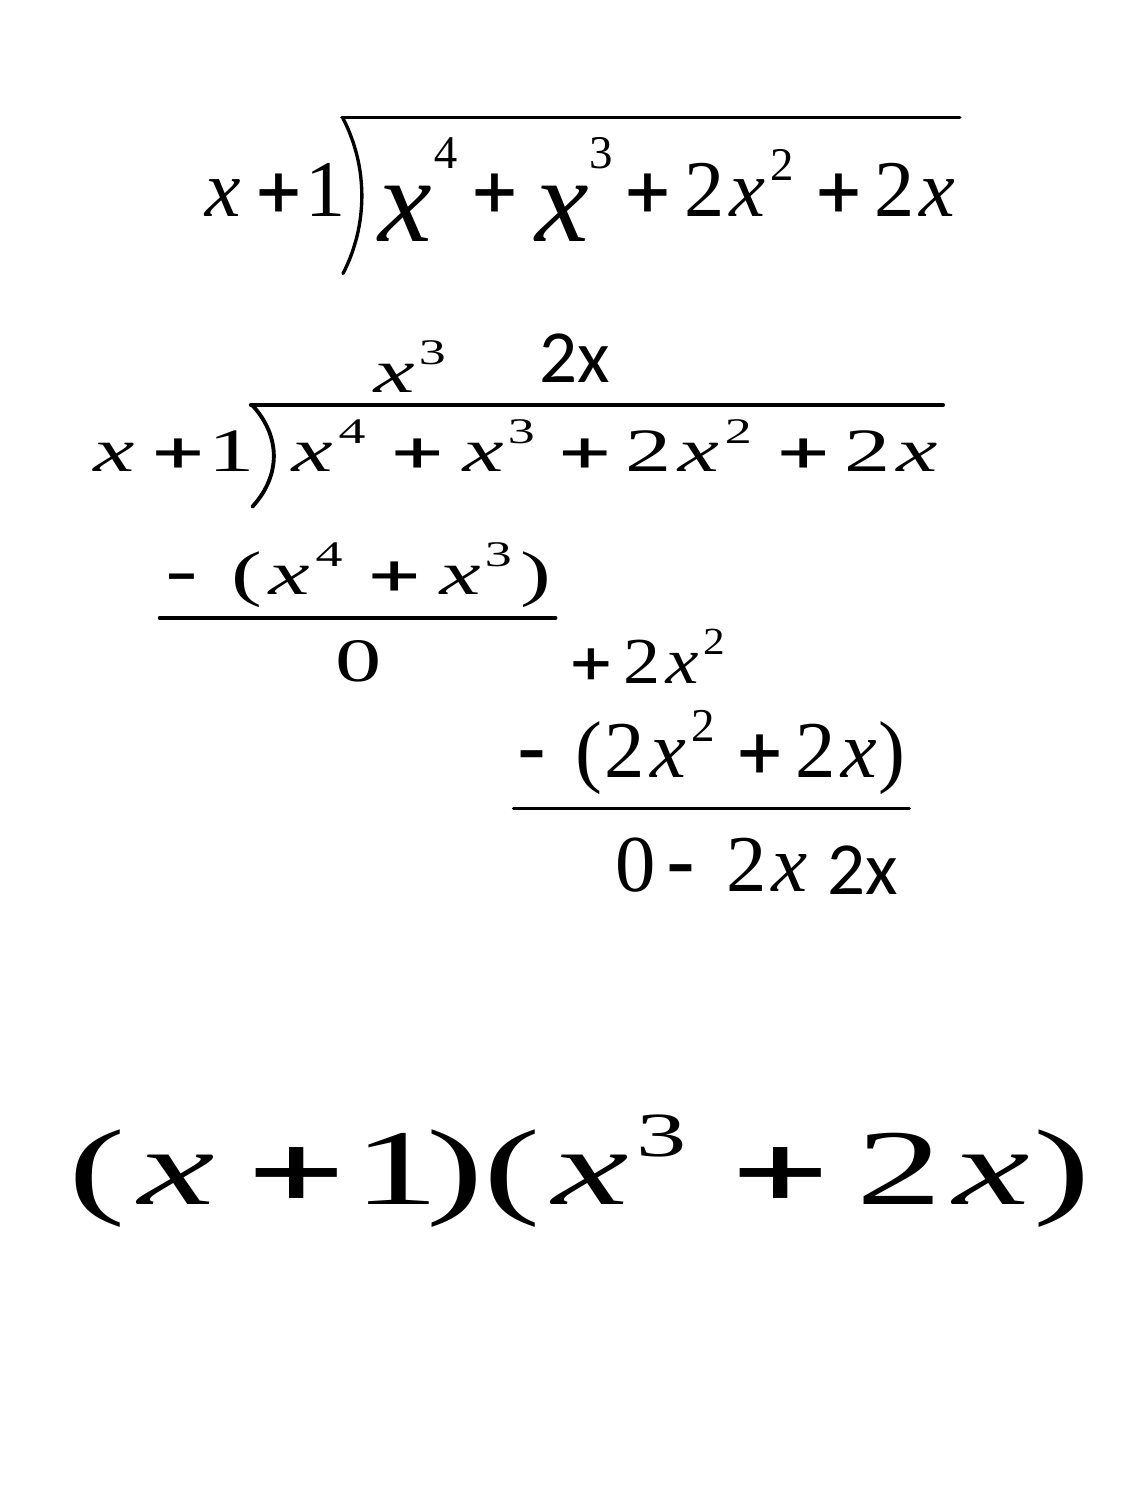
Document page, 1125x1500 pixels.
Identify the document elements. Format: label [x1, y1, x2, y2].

text_box [45, 1087, 1122, 1250]
text_box [74, 324, 962, 695]
text_box [188, 102, 980, 291]
text_box [557, 612, 738, 701]
text_box [499, 687, 924, 910]
